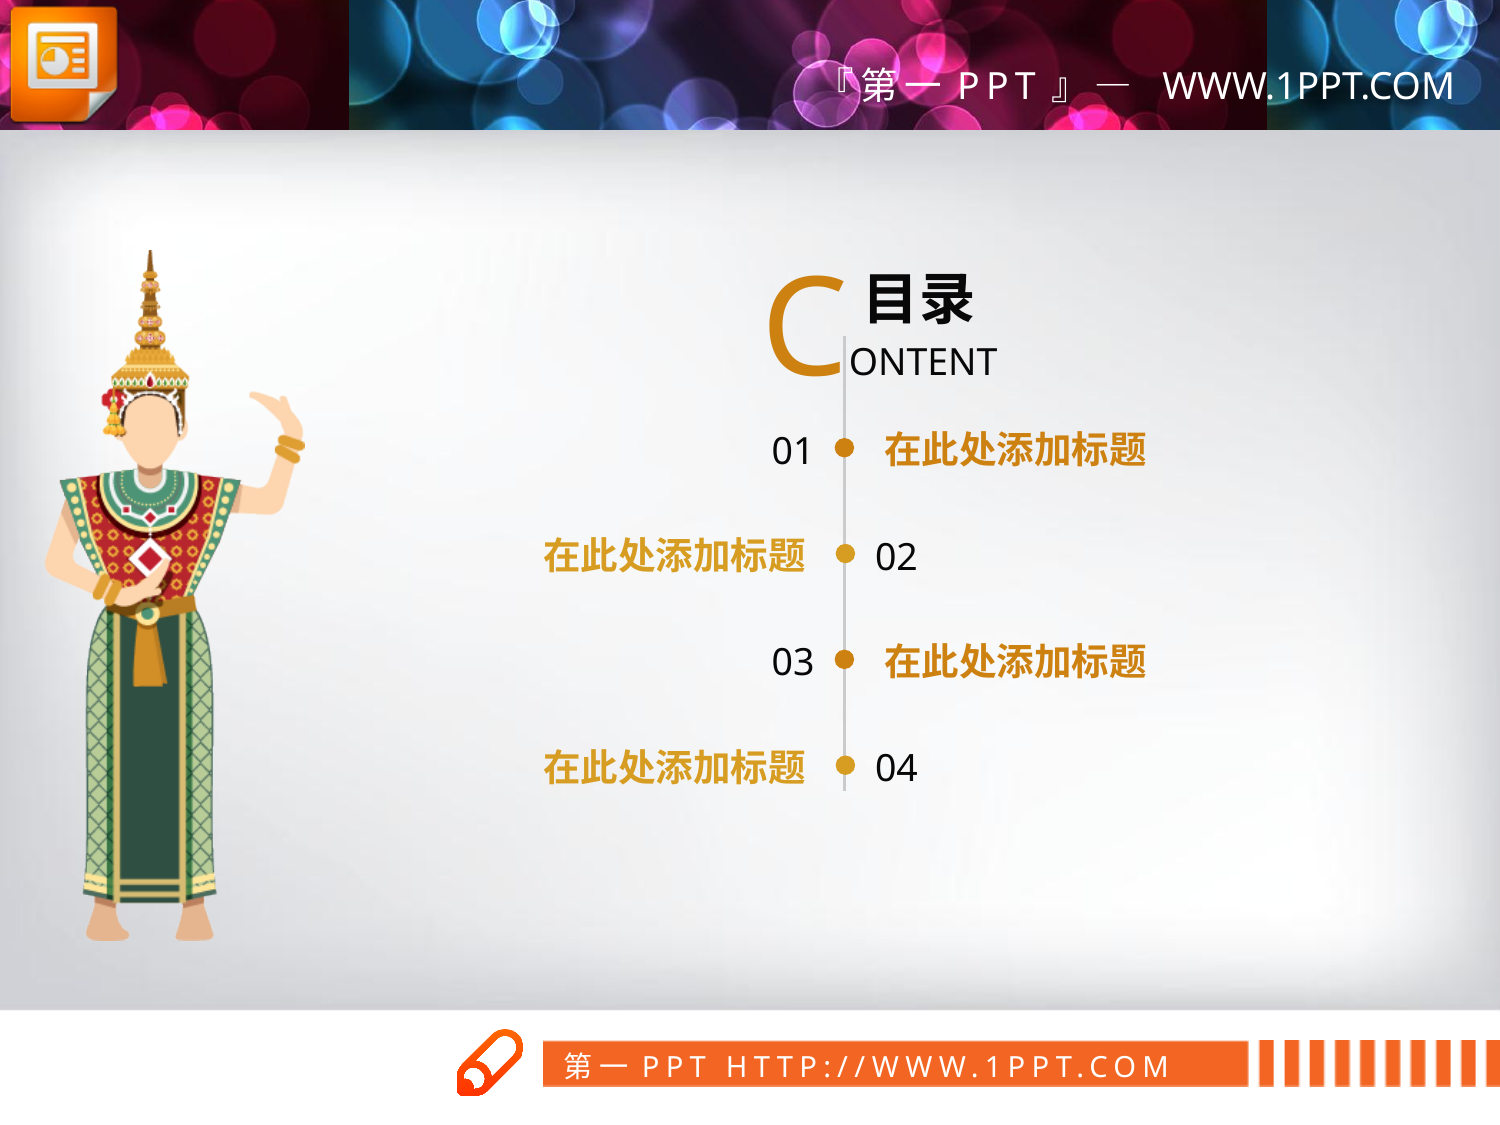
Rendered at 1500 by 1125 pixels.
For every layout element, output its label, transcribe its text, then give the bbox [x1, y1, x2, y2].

picture [0, 0, 1500, 1012]
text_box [749, 630, 1179, 692]
text_box CONTENT [750, 232, 1042, 409]
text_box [749, 418, 1179, 481]
picture [543, 1040, 1500, 1087]
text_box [511, 524, 940, 586]
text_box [511, 735, 940, 798]
